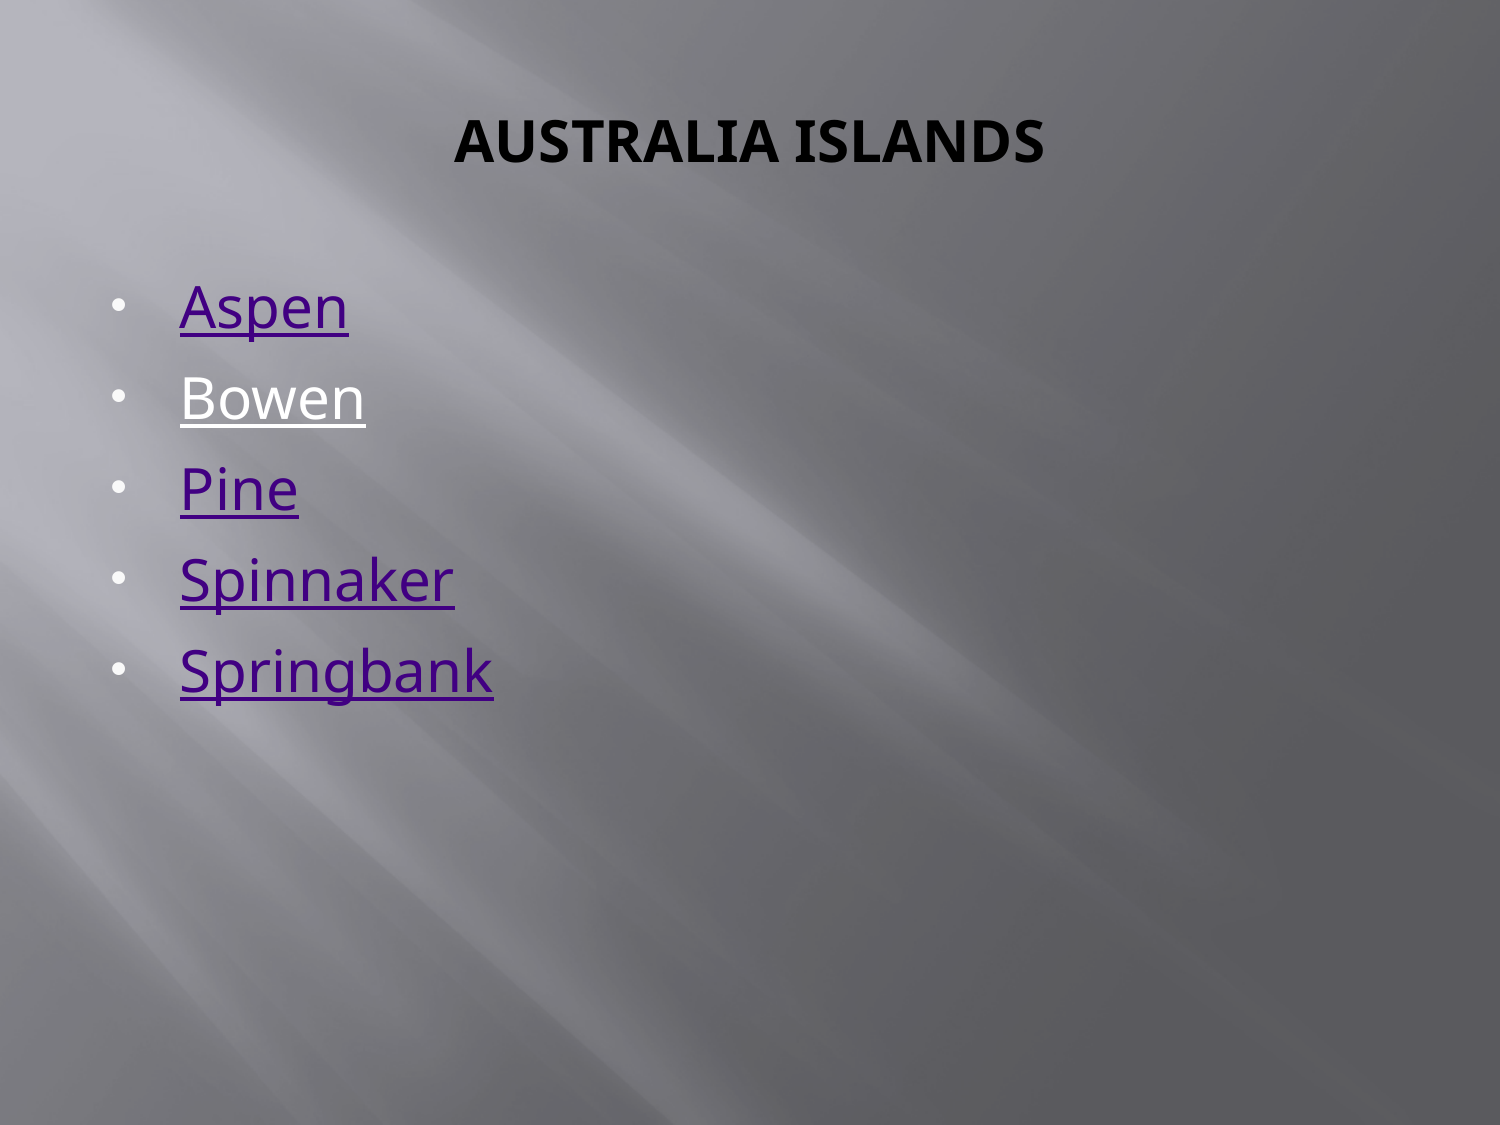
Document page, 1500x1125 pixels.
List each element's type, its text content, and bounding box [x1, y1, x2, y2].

title AUSTRALIA ISLANDS [75, 45, 1425, 233]
list Aspen Bowen Pine Spinnaker Springbank [75, 262, 1425, 1035]
